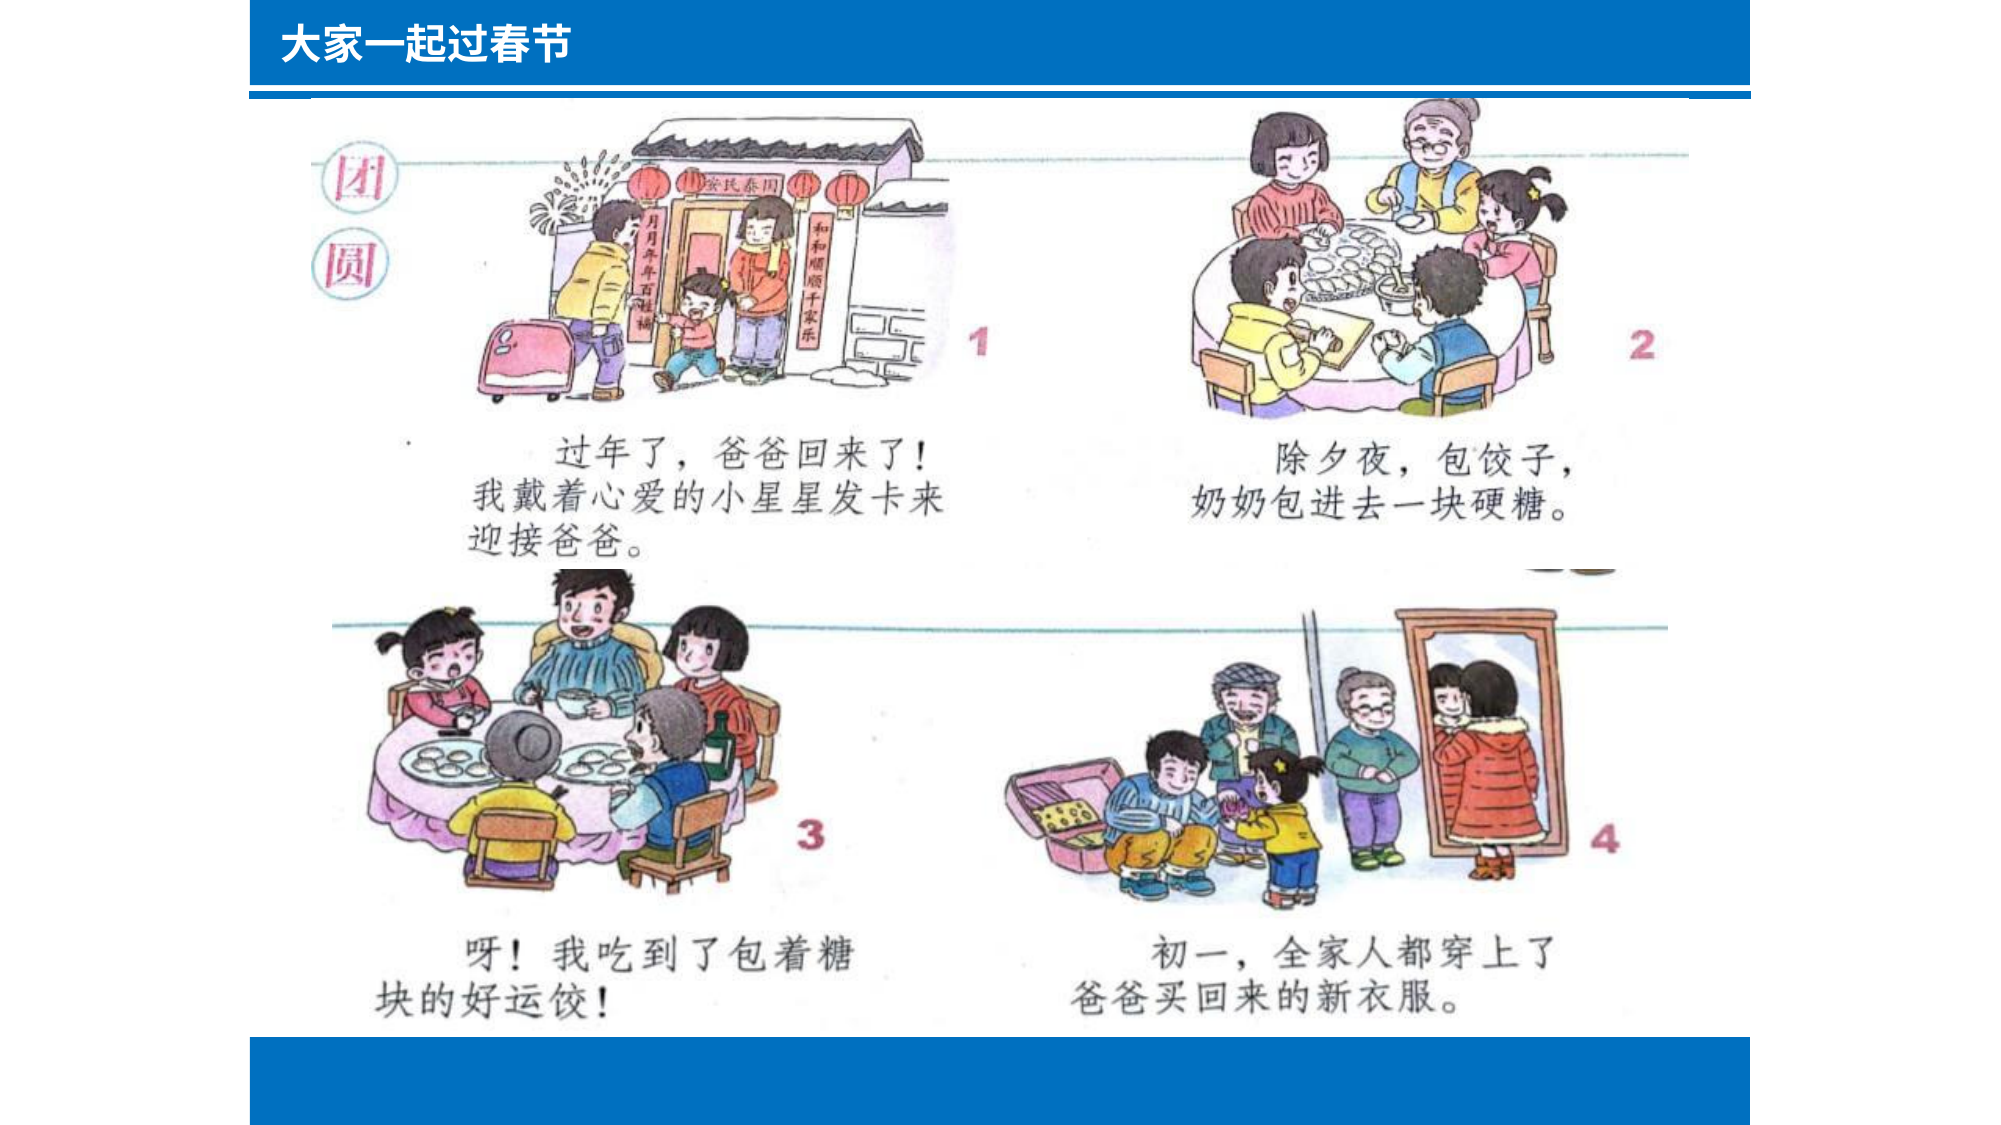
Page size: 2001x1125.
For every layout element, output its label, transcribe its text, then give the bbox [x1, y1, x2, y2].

text_box 大家一起过春节 [265, 10, 1026, 76]
picture [311, 98, 1689, 1032]
text_box [249, 0, 1751, 86]
text_box [249, 91, 1751, 99]
text_box [249, 1036, 1751, 1125]
